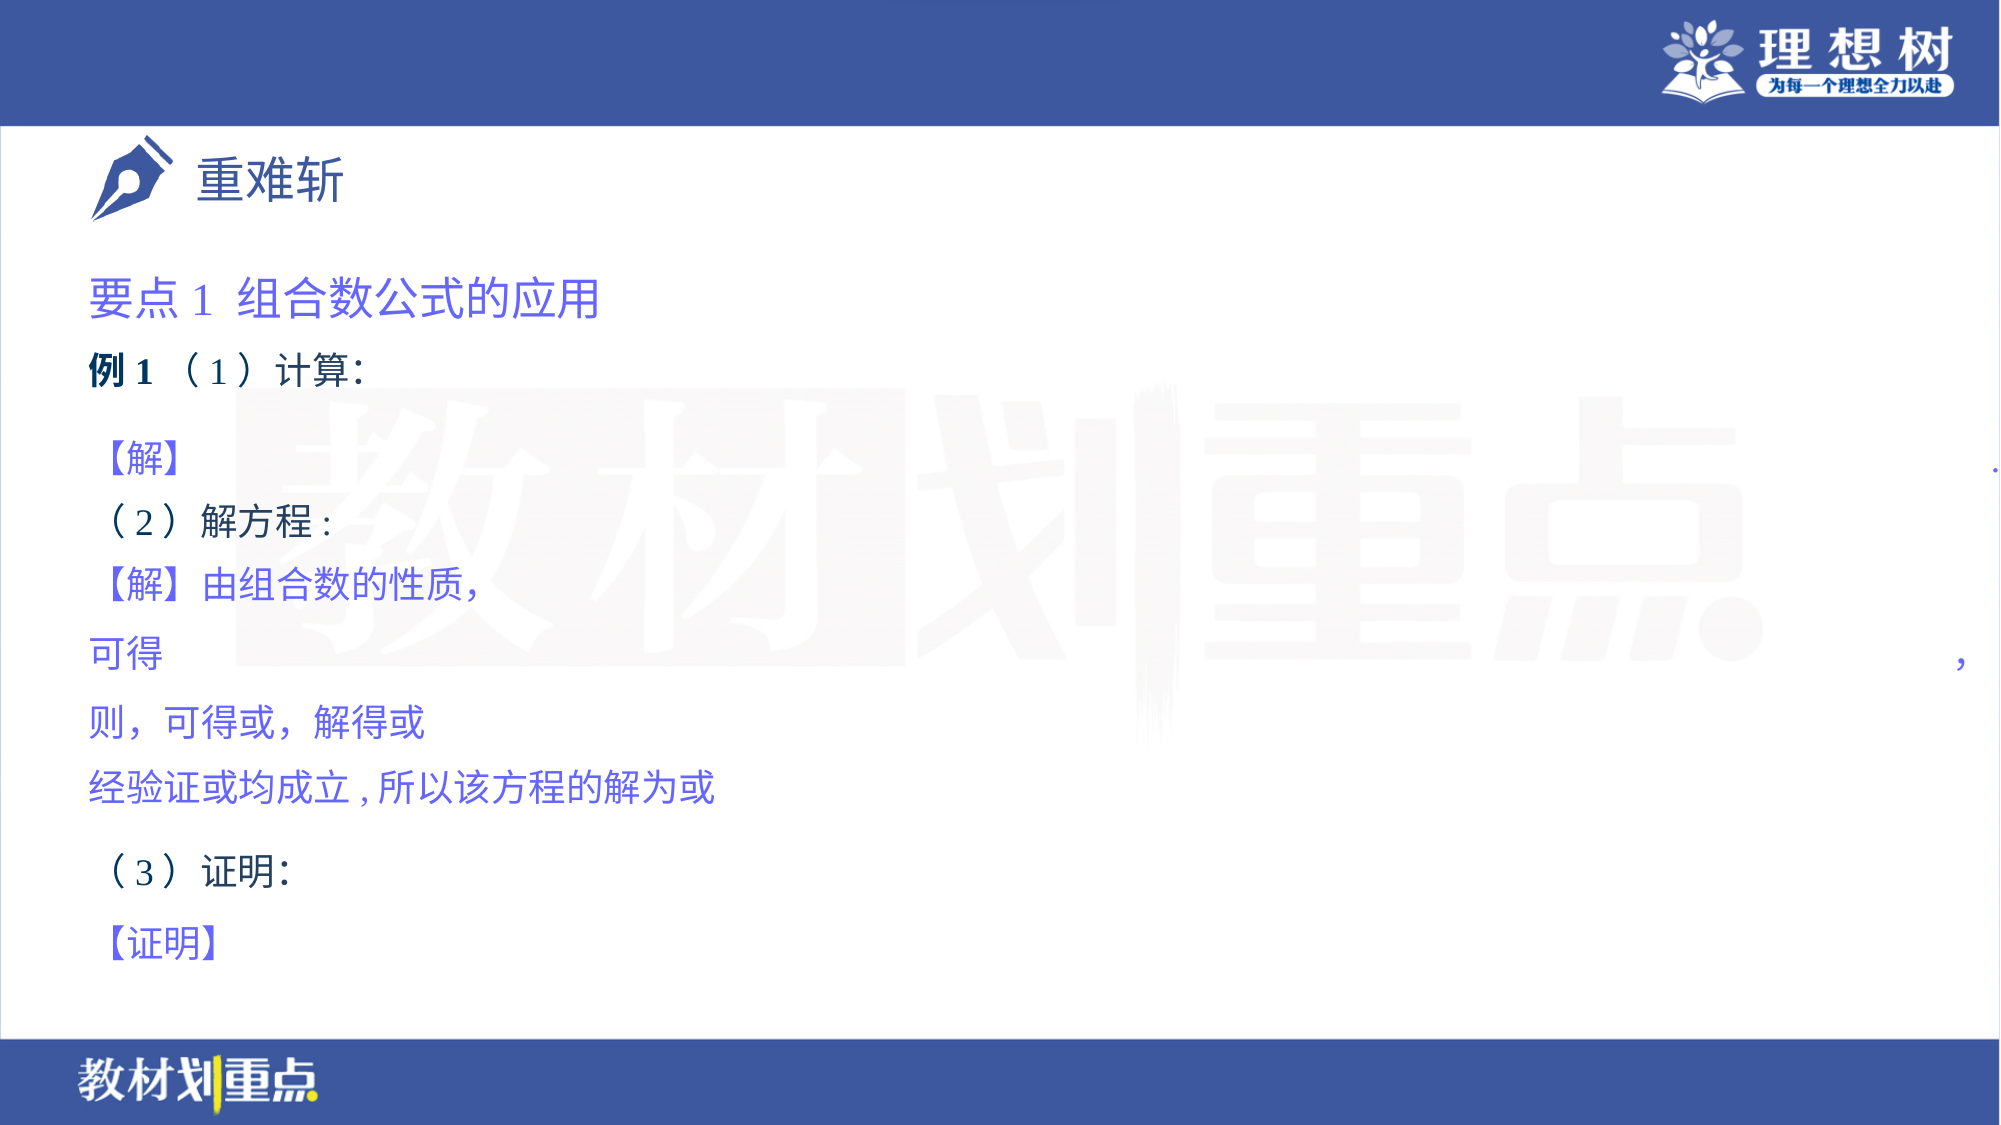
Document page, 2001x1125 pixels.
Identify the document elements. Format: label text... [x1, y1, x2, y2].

text_box 要点1 组合数公式的应用 [88, 243, 1911, 383]
picture [0, 0, 2000, 1125]
text_box 重难斩 [194, 135, 491, 222]
